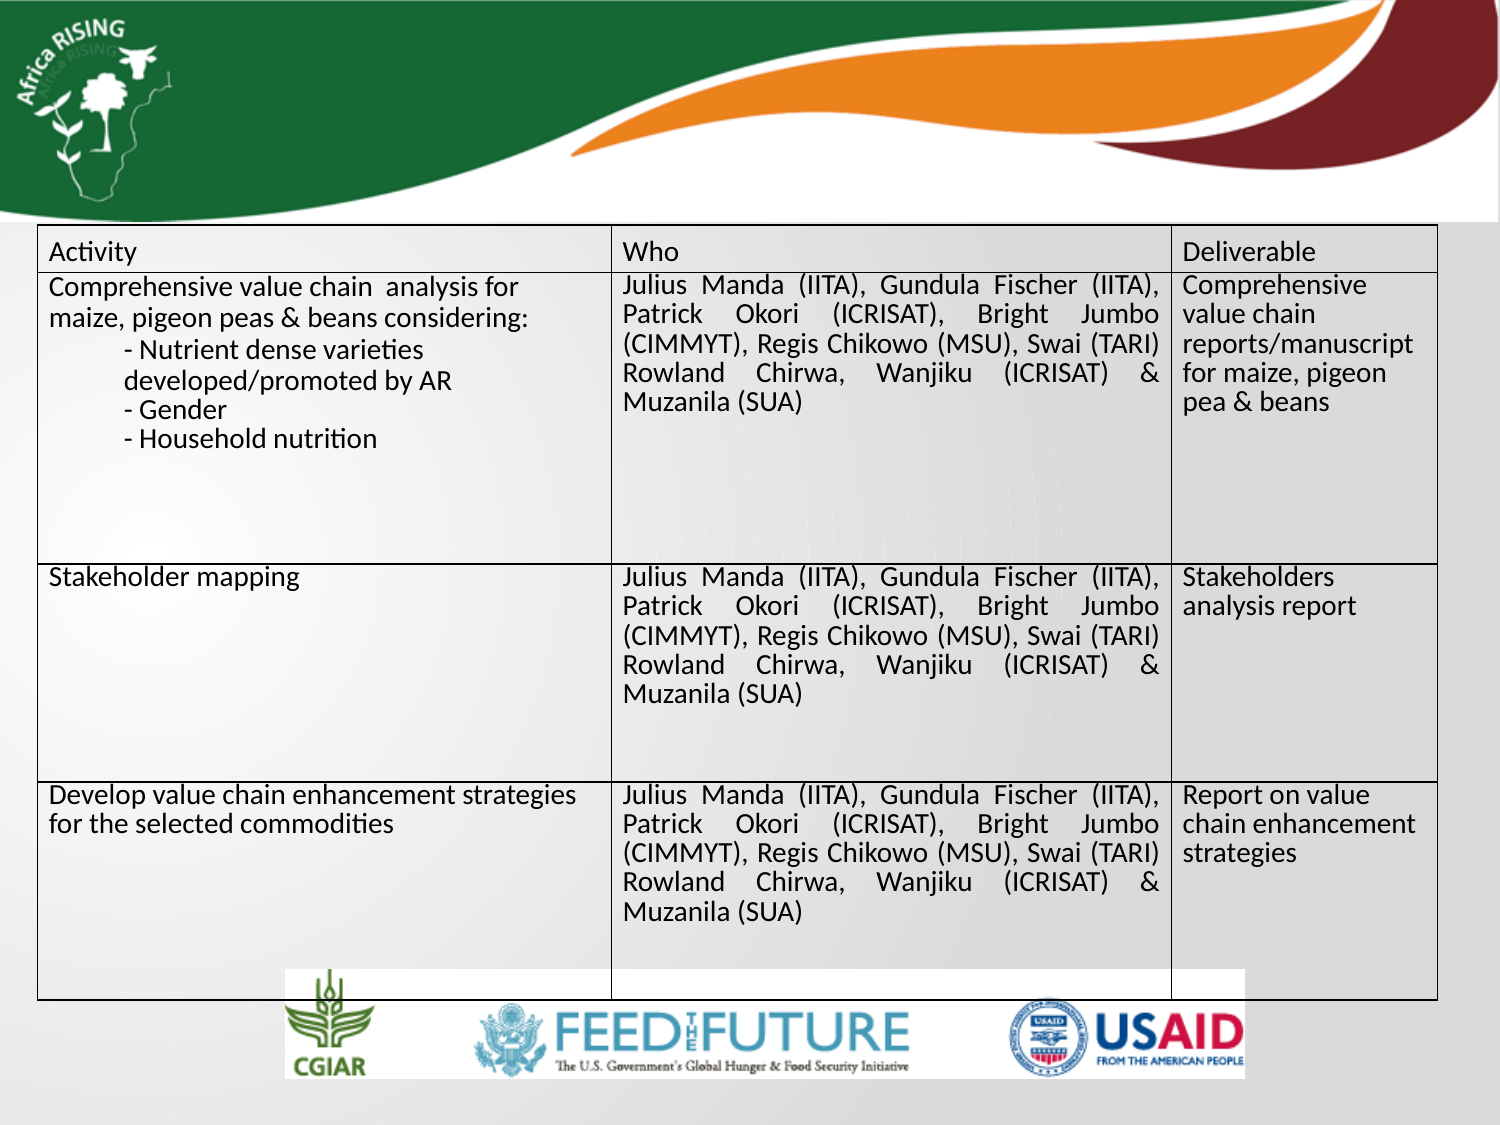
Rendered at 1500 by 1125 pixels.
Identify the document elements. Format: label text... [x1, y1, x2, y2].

table_header Who [612, 226, 1171, 272]
table_header Deliverable [1172, 226, 1437, 272]
table_cell Stakeholders analysis report [1172, 565, 1437, 781]
table_cell Report on value chain enhancement strategies [1172, 783, 1437, 999]
picture [0, 0, 1499, 222]
table_cell Stakeholder mapping [38, 565, 611, 781]
table_cell Julius Manda (IITA), Gundula Fischer (IITA), Patrick Okori (ICRISAT), Bright Jumbo (CIMMYT), Regis Chikowo (MSU), Swai (TARI) Rowland Chirwa, Wanjiku (ICRISAT) & Muzanila (SUA) [612, 783, 1171, 999]
picture [285, 1001, 1245, 1079]
table_cell Develop value chain enhancement strategies for the selected commodities [38, 783, 611, 999]
table_cell Comprehensive value chain reports/manuscript for maize, pigeon pea & beans [1172, 273, 1437, 563]
table_header Activity [38, 226, 611, 272]
table_cell Julius Manda (IITA), Gundula Fischer (IITA), Patrick Okori (ICRISAT), Bright Jumbo (CIMMYT), Regis Chikowo (MSU), Swai (TARI) Rowland Chirwa, Wanjiku (ICRISAT) & Muzanila (SUA) [612, 565, 1171, 781]
table_cell Julius Manda (IITA), Gundula Fischer (IITA), Patrick Okori (ICRISAT), Bright Jumbo (CIMMYT), Regis Chikowo (MSU), Swai (TARI) Rowland Chirwa, Wanjiku (ICRISAT) & Muzanila (SUA) [612, 273, 1171, 563]
table_cell Comprehensive value chain analysis for maize, pigeon peas & beans considering: - Nutrient dense varieties developed/promoted by AR - Gender - Household nutrition [38, 273, 611, 563]
